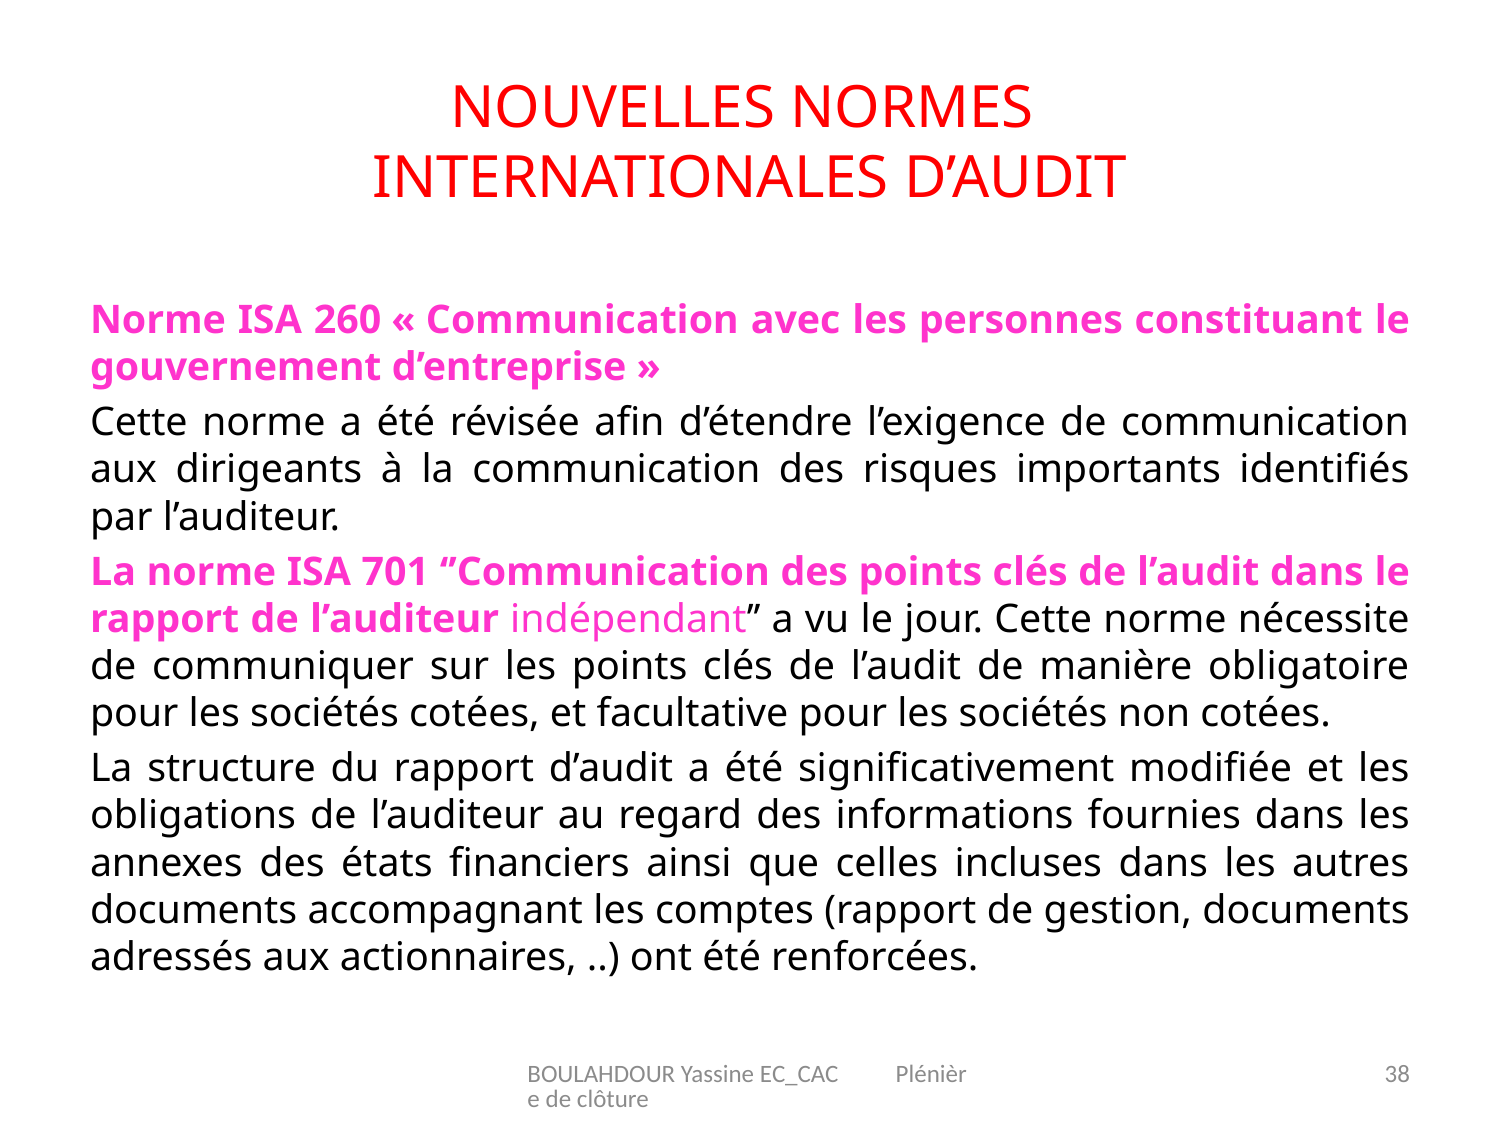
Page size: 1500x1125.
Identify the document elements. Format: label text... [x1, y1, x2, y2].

title Nouvelles Normes internationales d’audit [75, 45, 1425, 231]
footer BOULAHDOUR Yassine EC_CAC Plénière de clôture [512, 1042, 988, 1103]
slide_number 38 [1074, 1042, 1425, 1103]
list Norme ISA 260 « Communication avec les personnes constituant le gouvernement d’entreprise » Cette norme a été révisée afin d’étendre l’exigence de communication aux dirigeants à la communication des risques importants identifiés par l’auditeur. La norme ISA 701 ‘’Communication des points clés de l’audit dans le rapport de l’auditeur indépendant’’ a vu le jour. Cette norme nécessite de communiquer sur les points clés de l’audit de manière obligatoire pour les sociétés cotées, et facultative pour les sociétés non cotées. La structure du rapport d’audit a été significativement modifiée et les obligations de l’auditeur au regard des informations fournies dans les annexes des états financiers ainsi que celles incluses dans les autres documents accompagnant les comptes (rapport de gestion, documents adressés aux actionnaires, ..) ont été renforcées. [75, 231, 1425, 1005]
